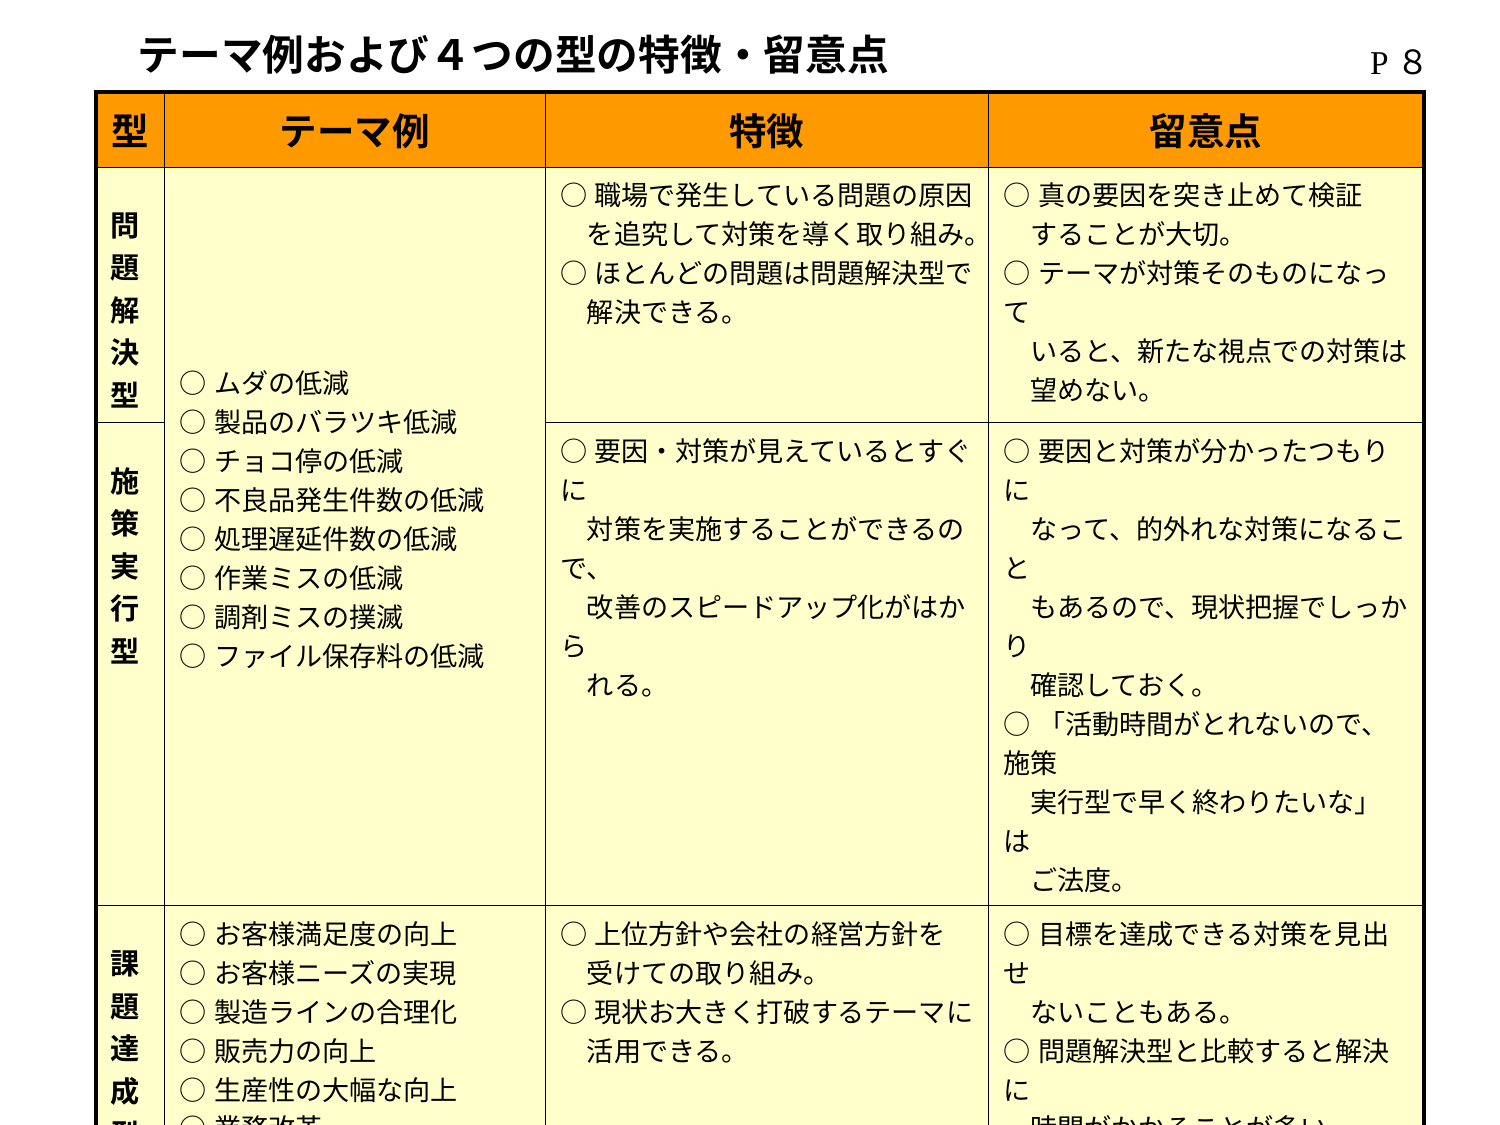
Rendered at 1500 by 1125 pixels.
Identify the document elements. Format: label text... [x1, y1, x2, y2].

table_cell ○要因・対策が見えているとすぐに 対策を実施することができるので、 改善のスピードアップ化がはから れる。 [546, 423, 988, 905]
table_header 特徴 [546, 94, 988, 167]
table_cell ○真の要因を突き止めて検証 することが大切。 ○テーマが対策そのものになって いると、新たな視点での対策は 望めない。 [989, 168, 1422, 422]
text_box P８ [1355, 33, 1462, 89]
table_cell ○お客様満足度の向上 ○お客様ニーズの実現 ○製造ラインの合理化 ○販売力の向上 ○生産性の大幅な向上 ○業務改革 [165, 906, 545, 1125]
table_header 留意点 [989, 94, 1422, 167]
table_cell 課題達成型 [98, 906, 164, 1125]
table_cell 施策実行型 [98, 423, 164, 905]
table_cell ○目標を達成できる対策を見出せ ないこともある。 ○問題解決型と比較すると解決に 時間がかかることが多い。 [989, 906, 1422, 1125]
table_header 型 [98, 94, 164, 167]
table_cell ○ムダの低減 ○製品のバラツキ低減 ○チョコ停の低減 ○不良品発生件数の低減 ○処理遅延件数の低減 ○作業ミスの低減 ○調剤ミスの撲滅 ○ファイル保存料の低減 [165, 168, 545, 905]
table_cell 問題解決型 [98, 168, 164, 422]
table_cell ○要因と対策が分かったつもりに なって、的外れな対策になること もあるので、現状把握でしっかり 確認しておく。 ○「活動時間がとれないので、施策 実行型で早く終わりたいな」 は ご法度。 [989, 423, 1422, 905]
table_cell ○上位方針や会社の経営方針を 受けての取り組み。 ○現状お大きく打破するテーマに 活用できる。 [546, 906, 988, 1125]
table_cell ○職場で発生している問題の原因 を追究して対策を導く取り組み。 ○ほとんどの問題は問題解決型で 解決できる。 [546, 168, 988, 422]
text_box テーマ例および４つの型の特徴・留意点 [122, 21, 1393, 86]
table_header テーマ例 [165, 94, 545, 167]
